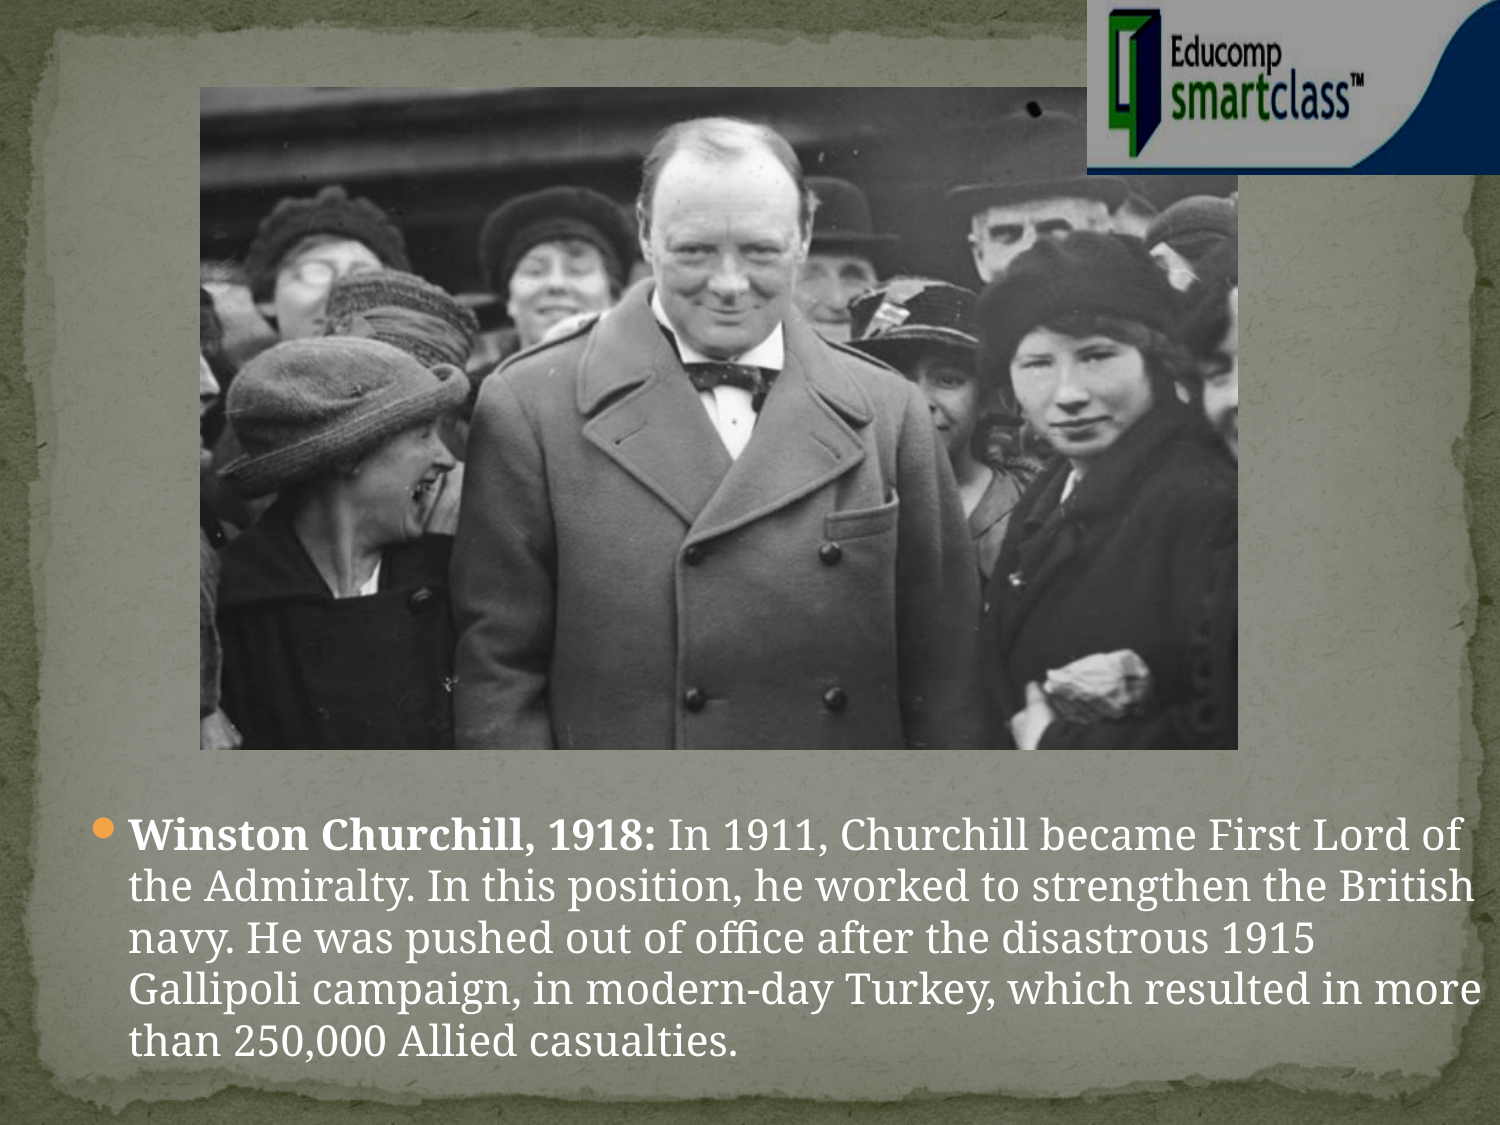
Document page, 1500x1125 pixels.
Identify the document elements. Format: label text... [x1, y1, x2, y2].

list Winston Churchill, 1918: In 1911, Churchill became First Lord of the Admiralty. In this position, he worked to strengthen the British navy. He was pushed out of office after the disastrous 1915 Gallipoli campaign, in modern-day Turkey, which resulted in more than 250,000 Allied casualties. [75, 800, 1500, 1075]
picture [200, 0, 1500, 750]
